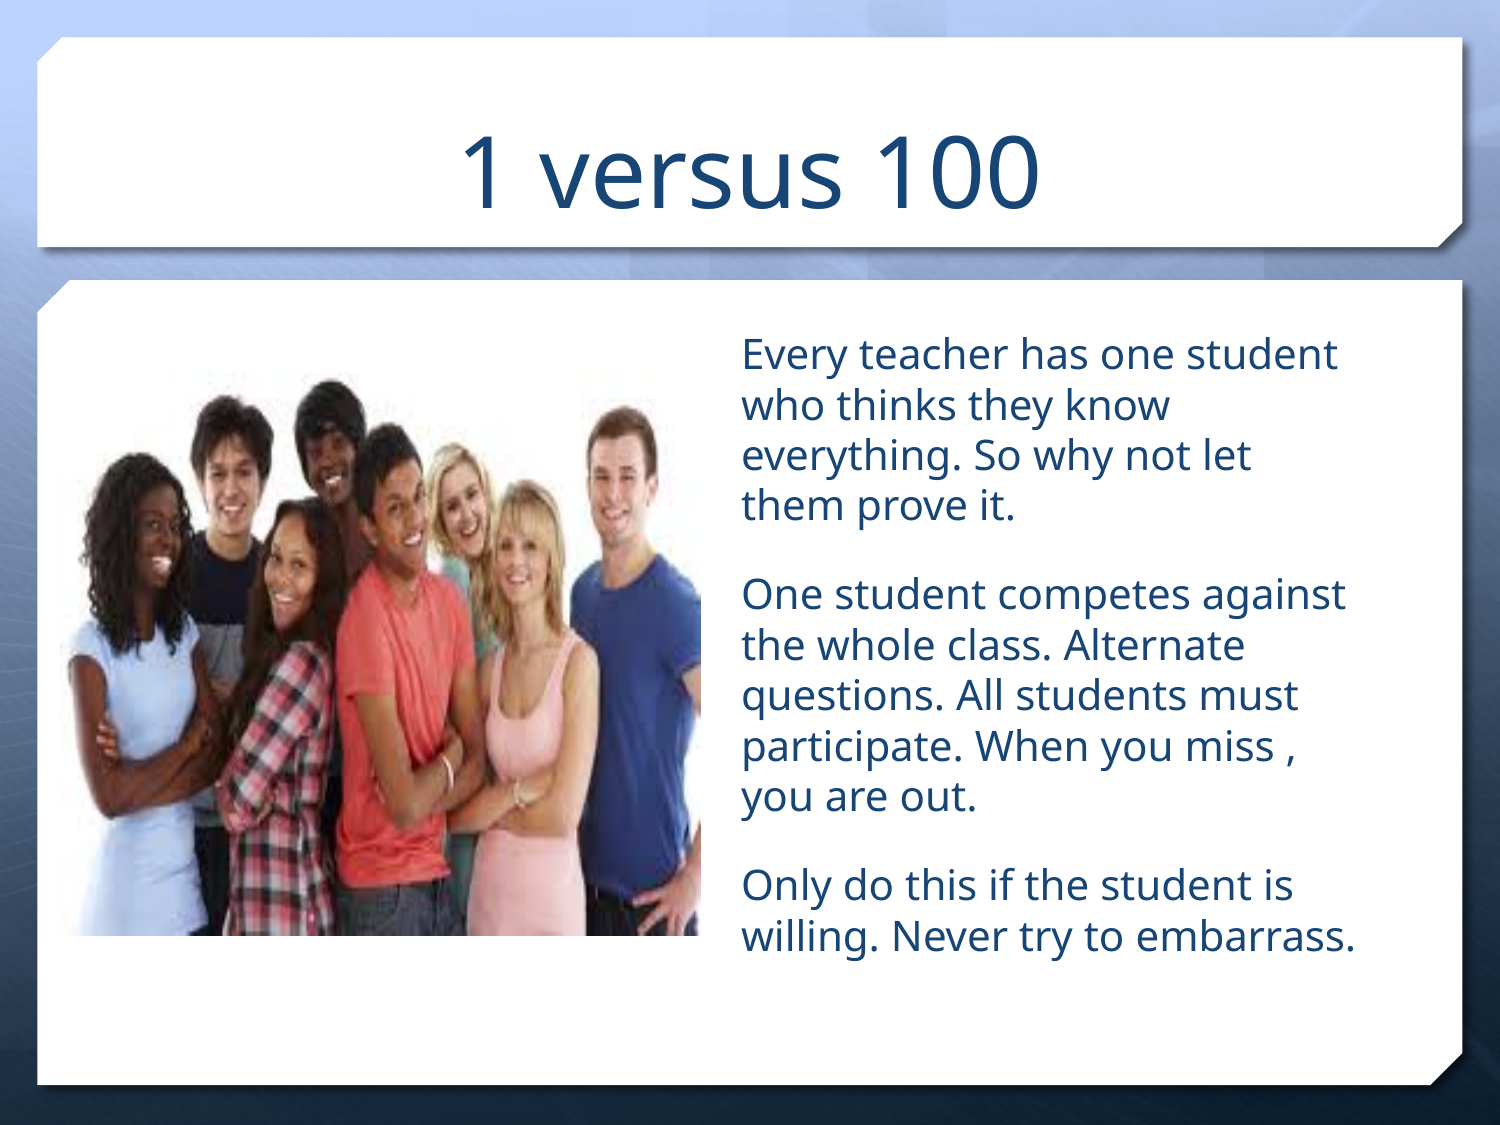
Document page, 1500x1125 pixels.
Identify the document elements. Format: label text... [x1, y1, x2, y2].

picture [59, 319, 702, 937]
title 1 versus 100 [127, 48, 1372, 236]
list Every teacher has one student who thinks they know everything. So why not let them prove it. One student competes against the whole class. Alternate questions. All students must participate. When you miss , you are out. Only do this if the student is willing. Never try to embarrass. [674, 319, 1372, 978]
